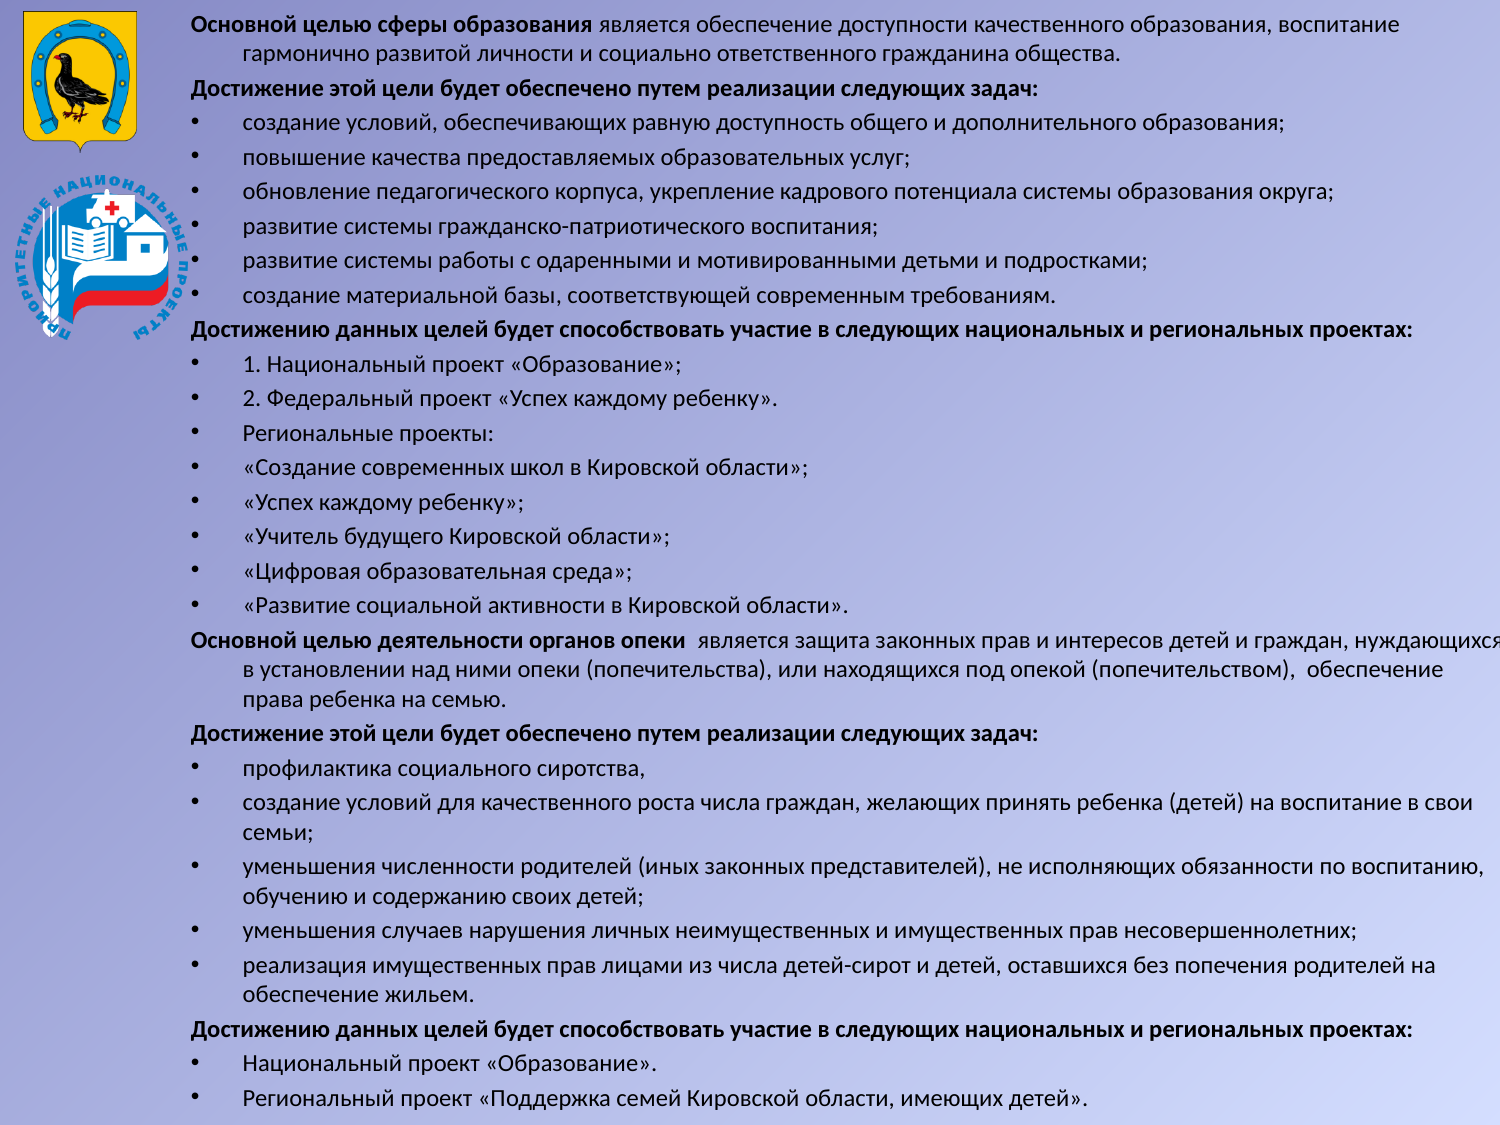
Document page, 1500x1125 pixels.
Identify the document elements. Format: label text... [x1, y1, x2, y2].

list Основной целью сферы образования является обеспечение доступности качественного образования, воспитание гармонично развитой личности и социально ответственного гражданина общества. Достижение этой цели будет обеспечено путем реализации следующих задач: создание условий, обеспечивающих равную доступность общего и дополнительного образования; повышение качества предоставляемых образовательных услуг; обновление педагогического корпуса, укрепление кадрового потенциала системы образования округа; развитие системы гражданско-патриотического воспитания; развитие системы работы с одаренными и мотивированными детьми и подростками; создание материальной базы, соответствующей современным требованиям. Достижению данных целей будет способствовать участие в следующих национальных и региональных проектах: 1. Национальный проект «Образование»; 2. Федеральный проект «Успех каждому ребенку». Региональные проекты: «Создание современных школ в Кировской области»; «Успех каждому ребенку»; «Учитель будущего Кировской области»; «Цифровая образовательная среда»; «Развитие социальной активности в Кировской области». Основной целью деятельности органов опеки является защита законных прав и интересов детей и граждан, нуждающихся в установлении над ними опеки (попечительства), или находящихся под опекой (попечительством), обеспечение права ребенка на семью. Достижение этой цели будет обеспечено путем реализации следующих задач: профилактика социального сиротства, создание условий для качественного роста числа граждан, желающих принять ребенка (детей) на воспитание в свои семьи; уменьшения численности родителей (иных законных представителей), не исполняющих обязанности по воспитанию, обучению и содержанию своих детей; уменьшения случаев нарушения личных неимущественных и имущественных прав несовершеннолетних; реализация имущественных прав лицами из числа детей-сирот и детей, оставшихся без попечения родителей на обеспечение жильем. Достижению данных целей будет способствовать участие в следующих национальных и региональных проектах: Национальный проект «Образование». Региональный проект «Поддержка семей Кировской области, имеющих детей». [175, 0, 1500, 1125]
picture [23, 11, 137, 153]
picture [15, 175, 188, 341]
